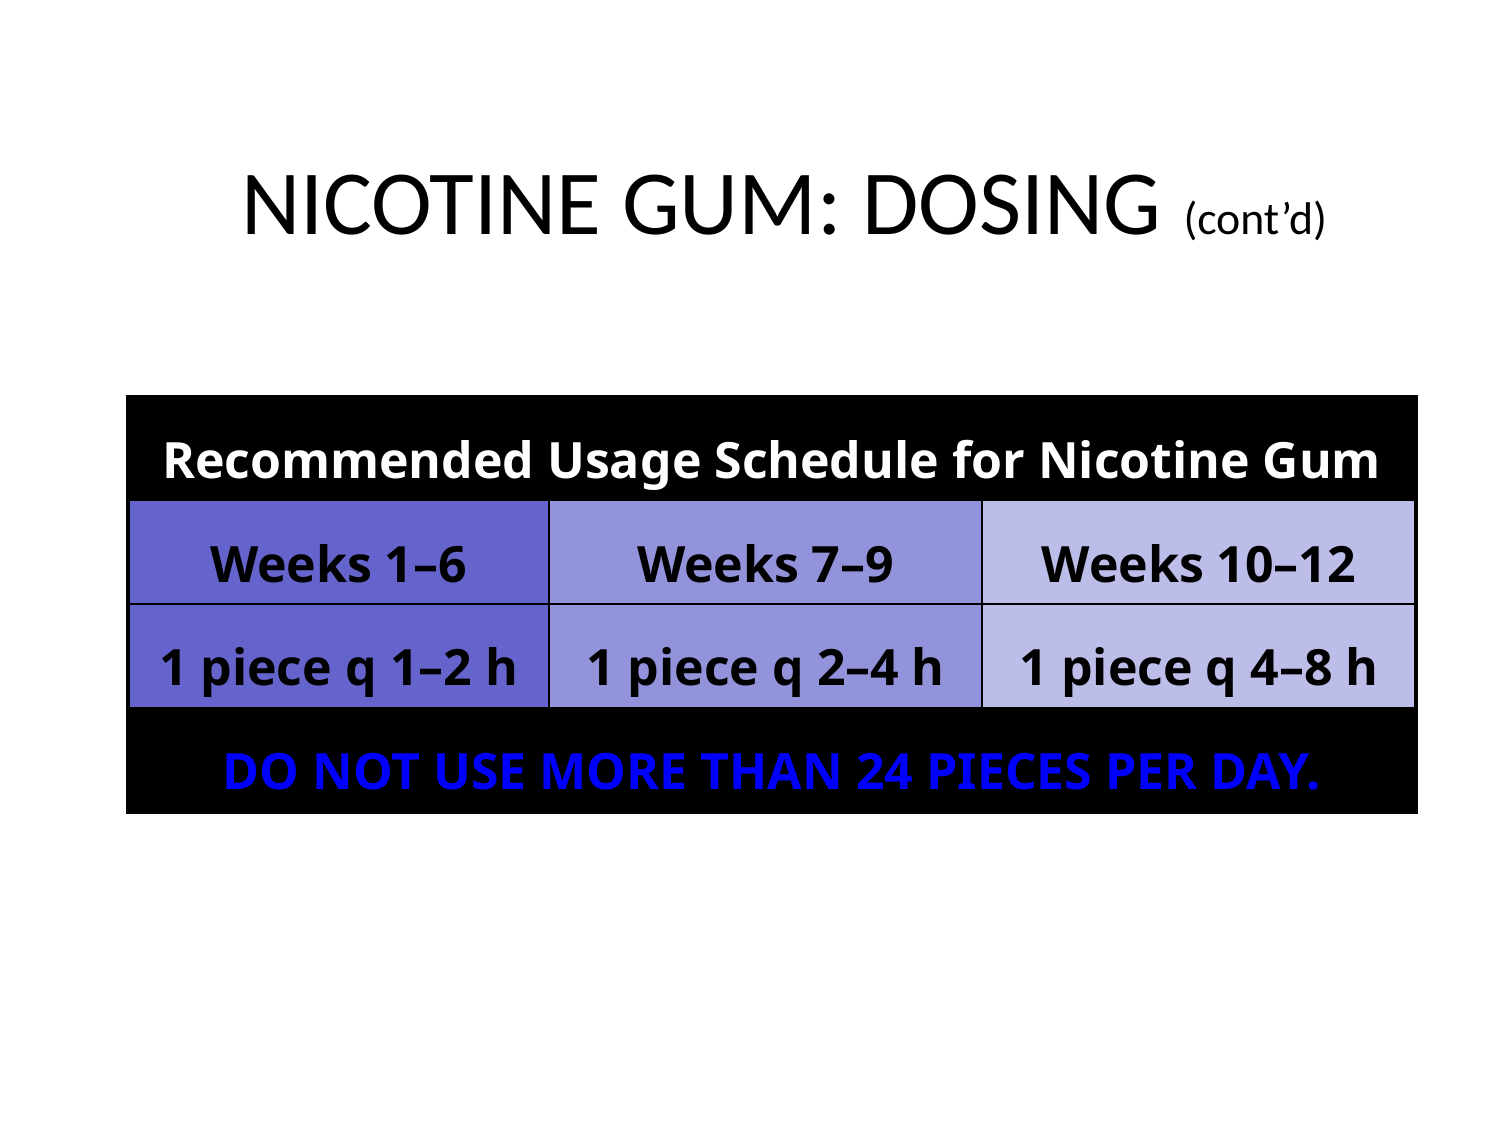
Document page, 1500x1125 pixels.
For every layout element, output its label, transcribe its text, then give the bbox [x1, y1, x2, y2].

table_cell 1 piece q 2–4 h [550, 605, 981, 707]
title NICOTINE GUM: DOSING (cont’d) [177, 104, 1392, 292]
table_cell DO NOT USE MORE THAN 24 PIECES PER DAY. [130, 709, 1414, 810]
table_cell 1 piece q 1–2 h [130, 605, 548, 707]
table_cell Weeks 1–6 [130, 501, 548, 603]
table_cell Weeks 10–12 [983, 501, 1414, 603]
table_cell 1 piece q 4–8 h [983, 605, 1414, 707]
table_cell Weeks 7–9 [550, 501, 981, 603]
table_header Recommended Usage Schedule for Nicotine Gum [130, 399, 1414, 500]
